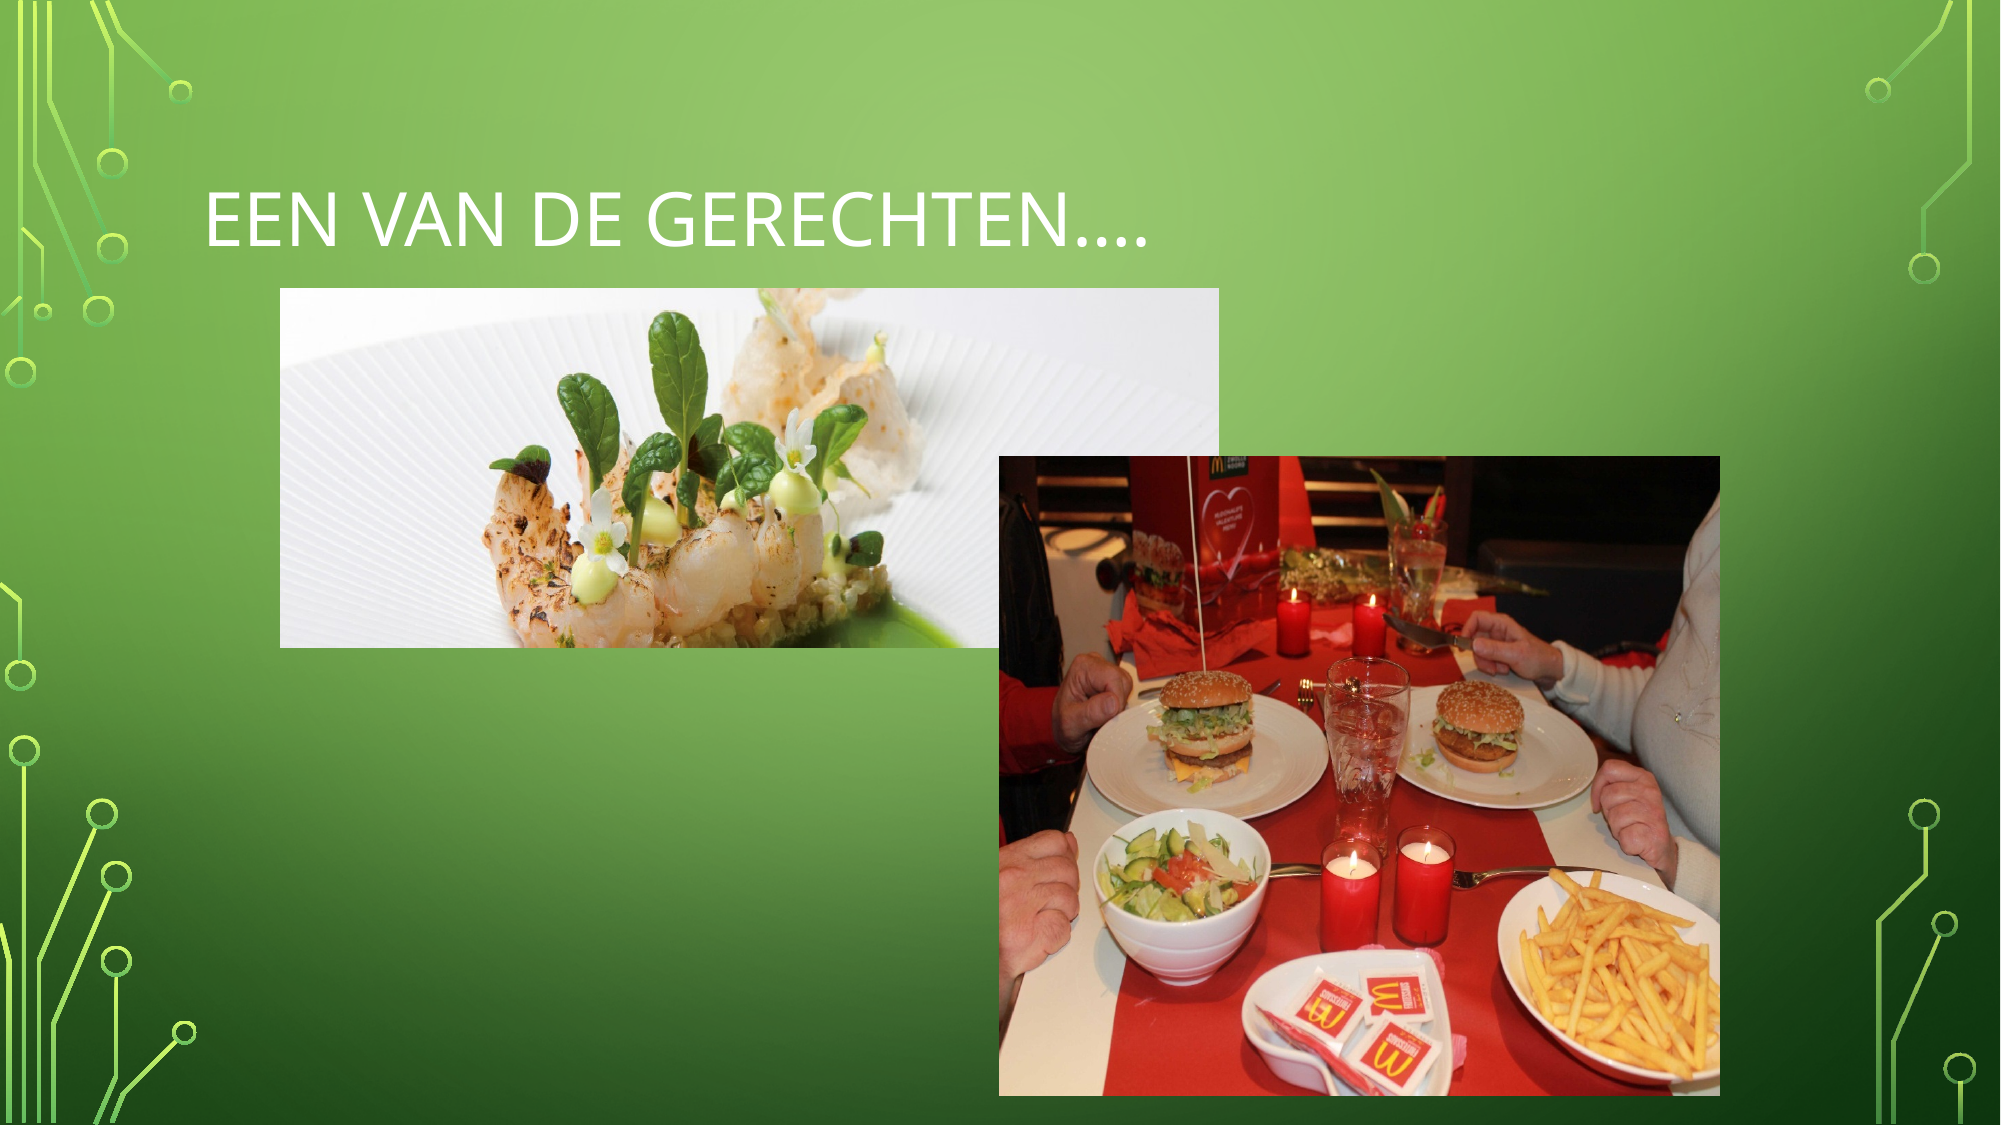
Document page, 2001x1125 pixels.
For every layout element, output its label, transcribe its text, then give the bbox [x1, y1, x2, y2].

picture [280, 288, 1720, 1097]
title Een van de gerechten…. [187, 101, 1813, 344]
